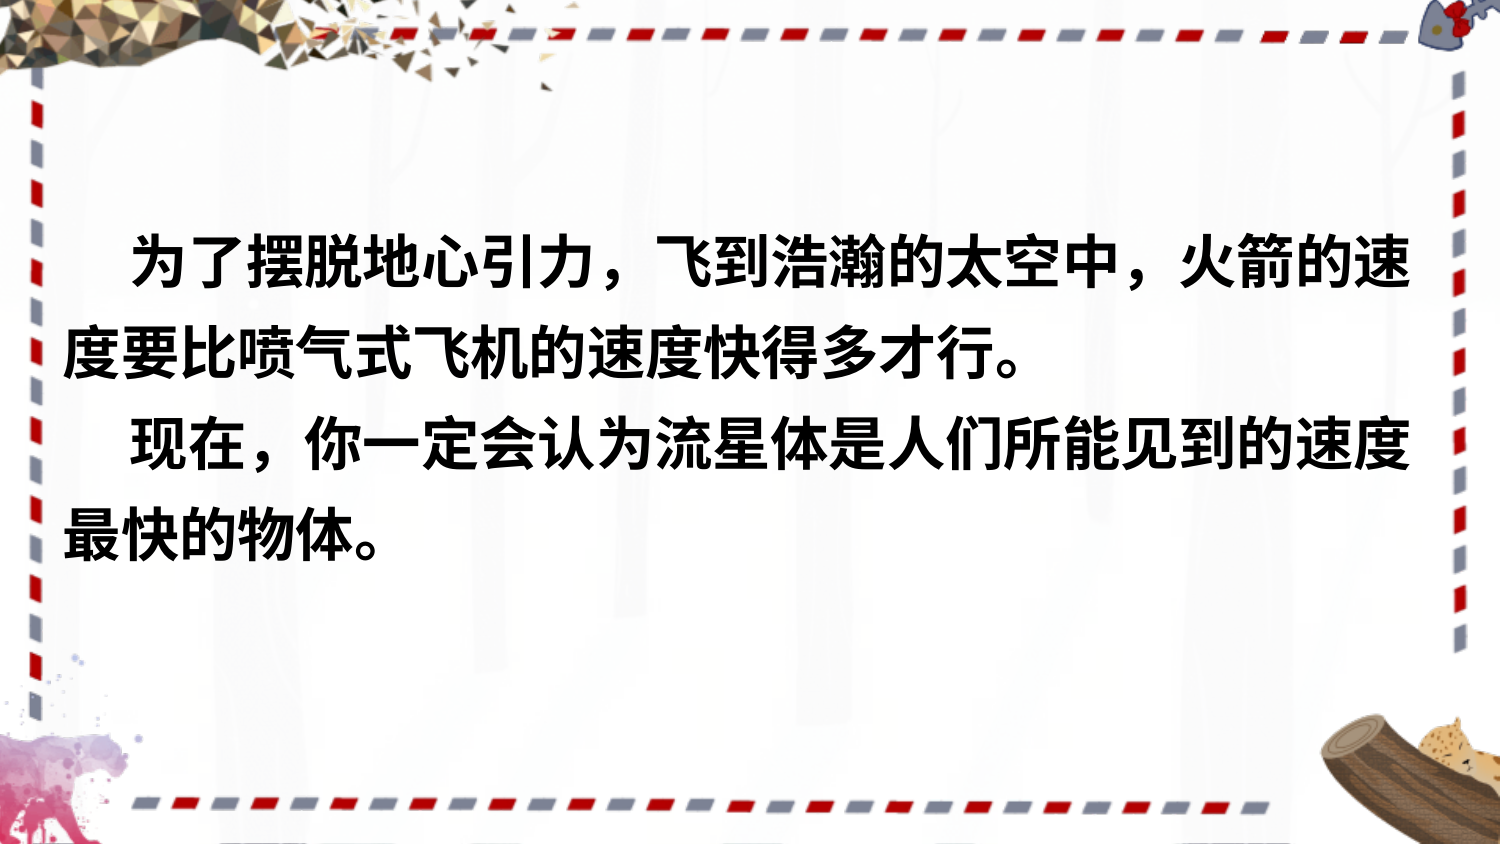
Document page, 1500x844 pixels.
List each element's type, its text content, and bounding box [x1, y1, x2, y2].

picture [721, 0, 1500, 844]
picture [0, 0, 1248, 844]
text_box 为了摆脱地心引力，飞到浩瀚的太空中，火箭的速度要比喷气式飞机的速度快得多才行。 现在，你一定会认为流星体是人们所能见到的速度最快的物体。 [48, 196, 1454, 576]
